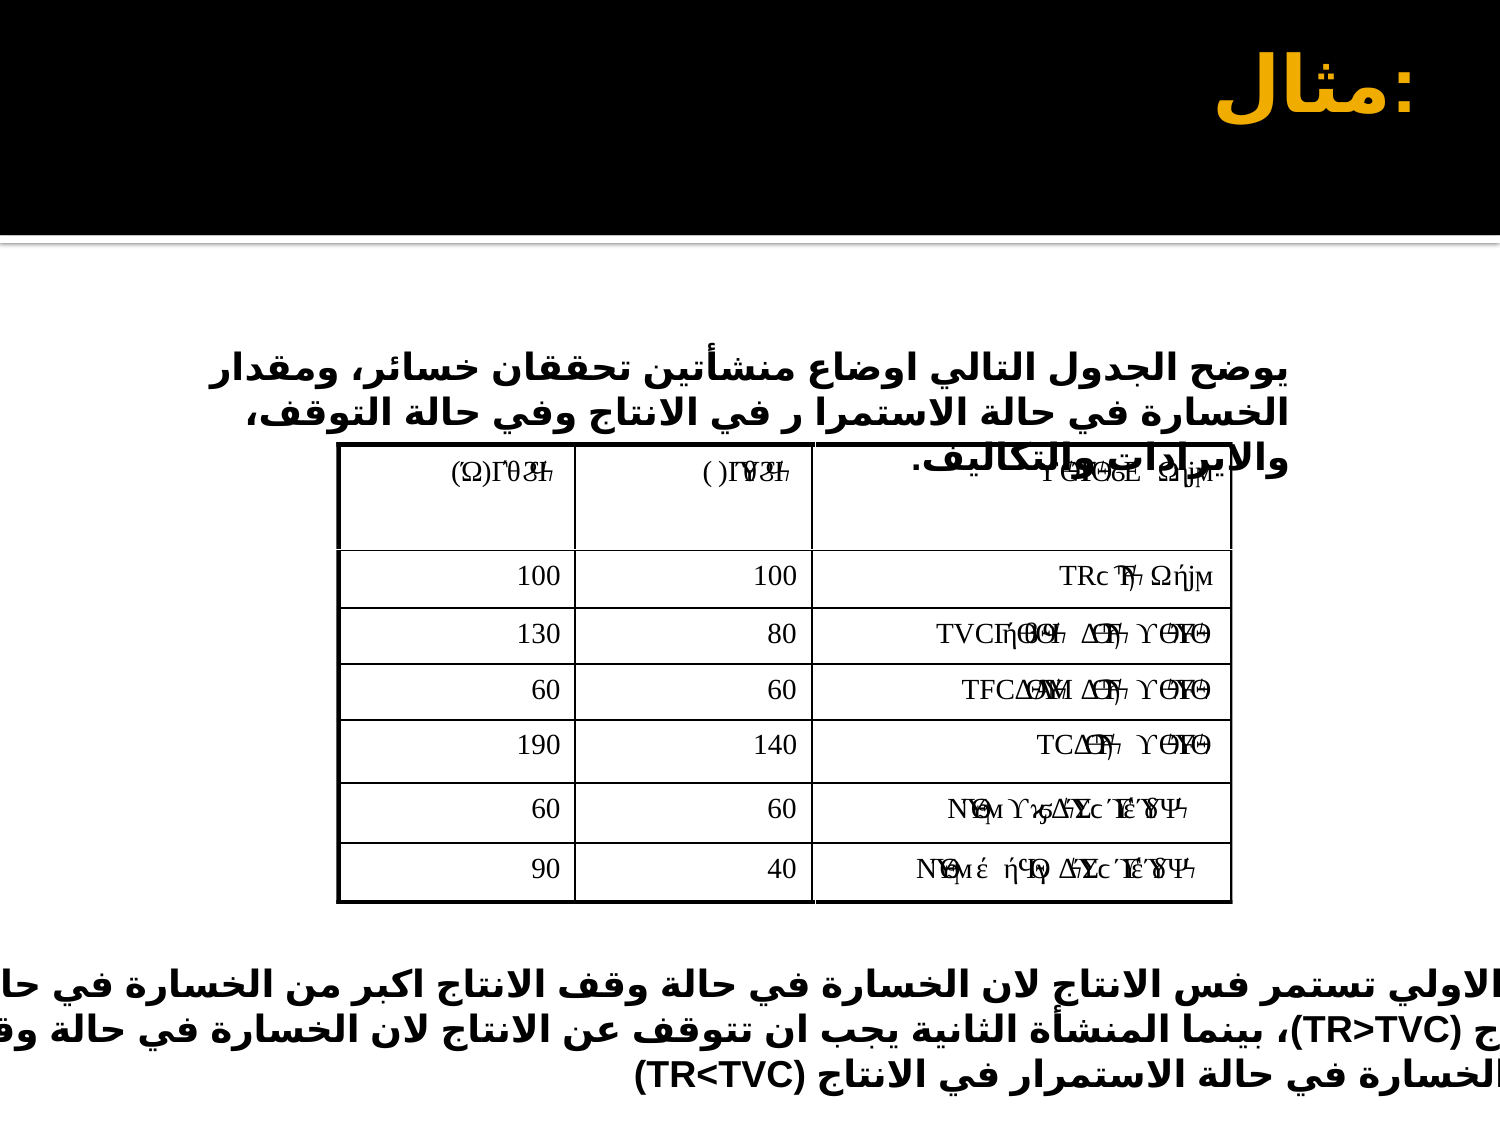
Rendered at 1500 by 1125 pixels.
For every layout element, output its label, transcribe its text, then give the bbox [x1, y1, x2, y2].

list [336, 442, 1233, 933]
title مثال: [75, 25, 1425, 231]
text_box المنشأة الاولي تستمر فس الانتاج لان الخسارة في حالة وقف الانتاج اكبر من الخسارة في حالة الاستمرار في الانتاج (TR>TVC)، بينما المنشأة الثانية يجب ان تتوقف عن الانتاج لان الخسارة في حالة وقف الانتاج اقل من الخسارة في حالة الاستمرار في الانتاج (TR<TVC) [0, 952, 1500, 1102]
text_box يوضح الجدول التالي اوضاع منشأتين تحققان خسائر، ومقدار الخسارة في حالة الاستمرا ر في الانتاج وفي حالة التوقف، والايرادات والتكاليف. [183, 290, 1306, 486]
